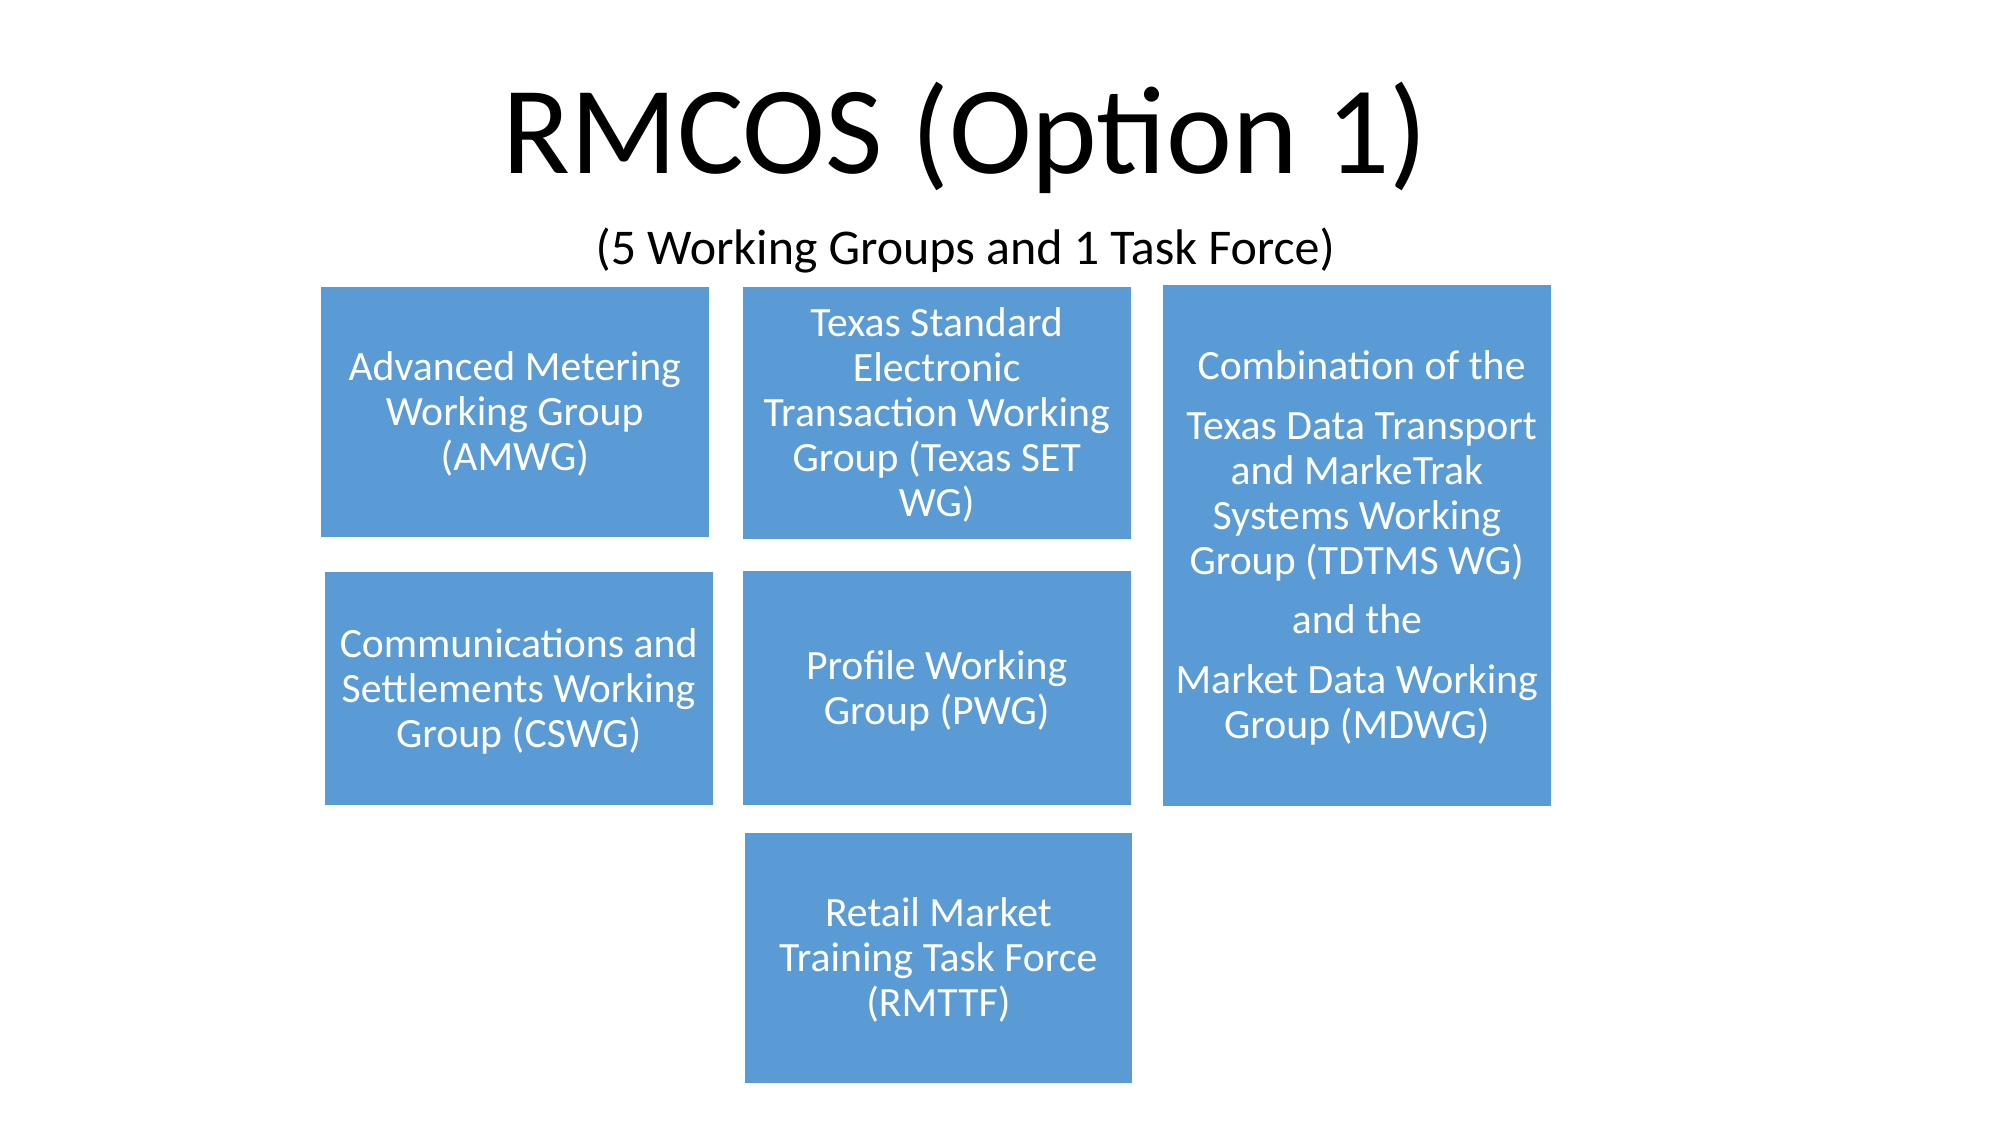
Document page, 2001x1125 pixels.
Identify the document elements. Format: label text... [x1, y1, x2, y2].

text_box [314, 246, 1563, 1087]
subtitle RMCOS (Option 1) (5 Working Groups and 1 Task Force) [215, 57, 1716, 247]
